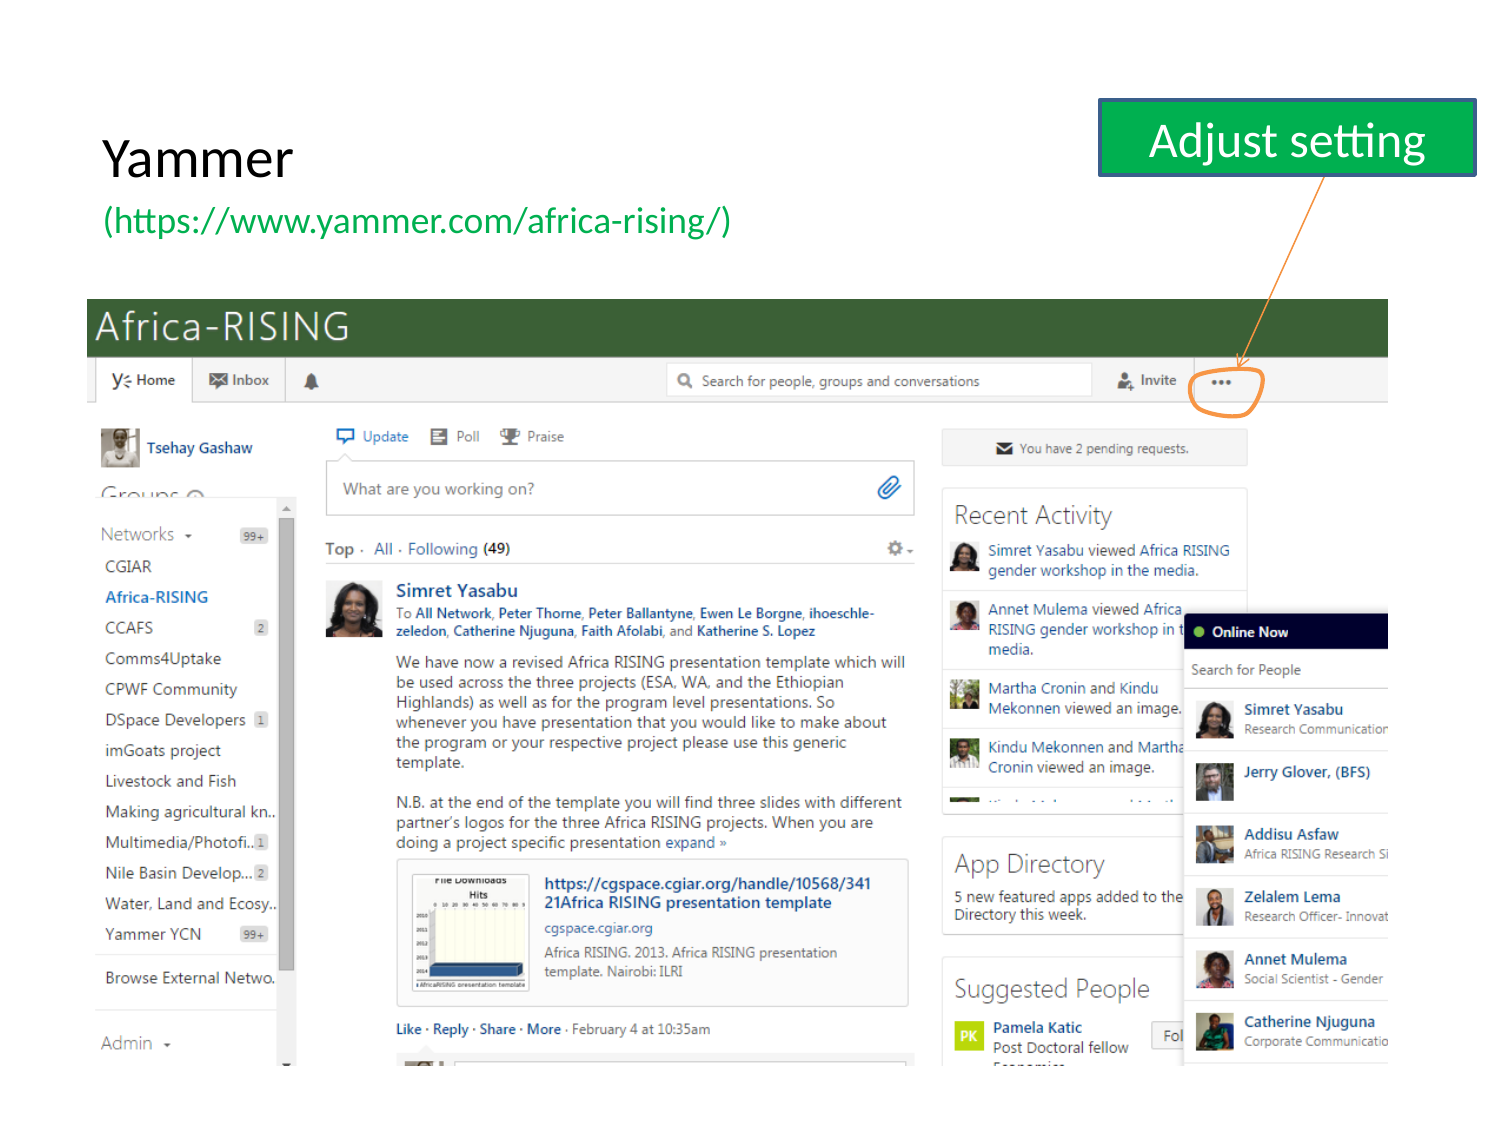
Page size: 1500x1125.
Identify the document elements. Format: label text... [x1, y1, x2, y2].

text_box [1237, 174, 1326, 370]
picture [87, 299, 1388, 1067]
text_box Adjust setting [1098, 98, 1477, 177]
subtitle Yammer (https://www.yammer.com/africa-rising/) [87, 112, 1213, 250]
